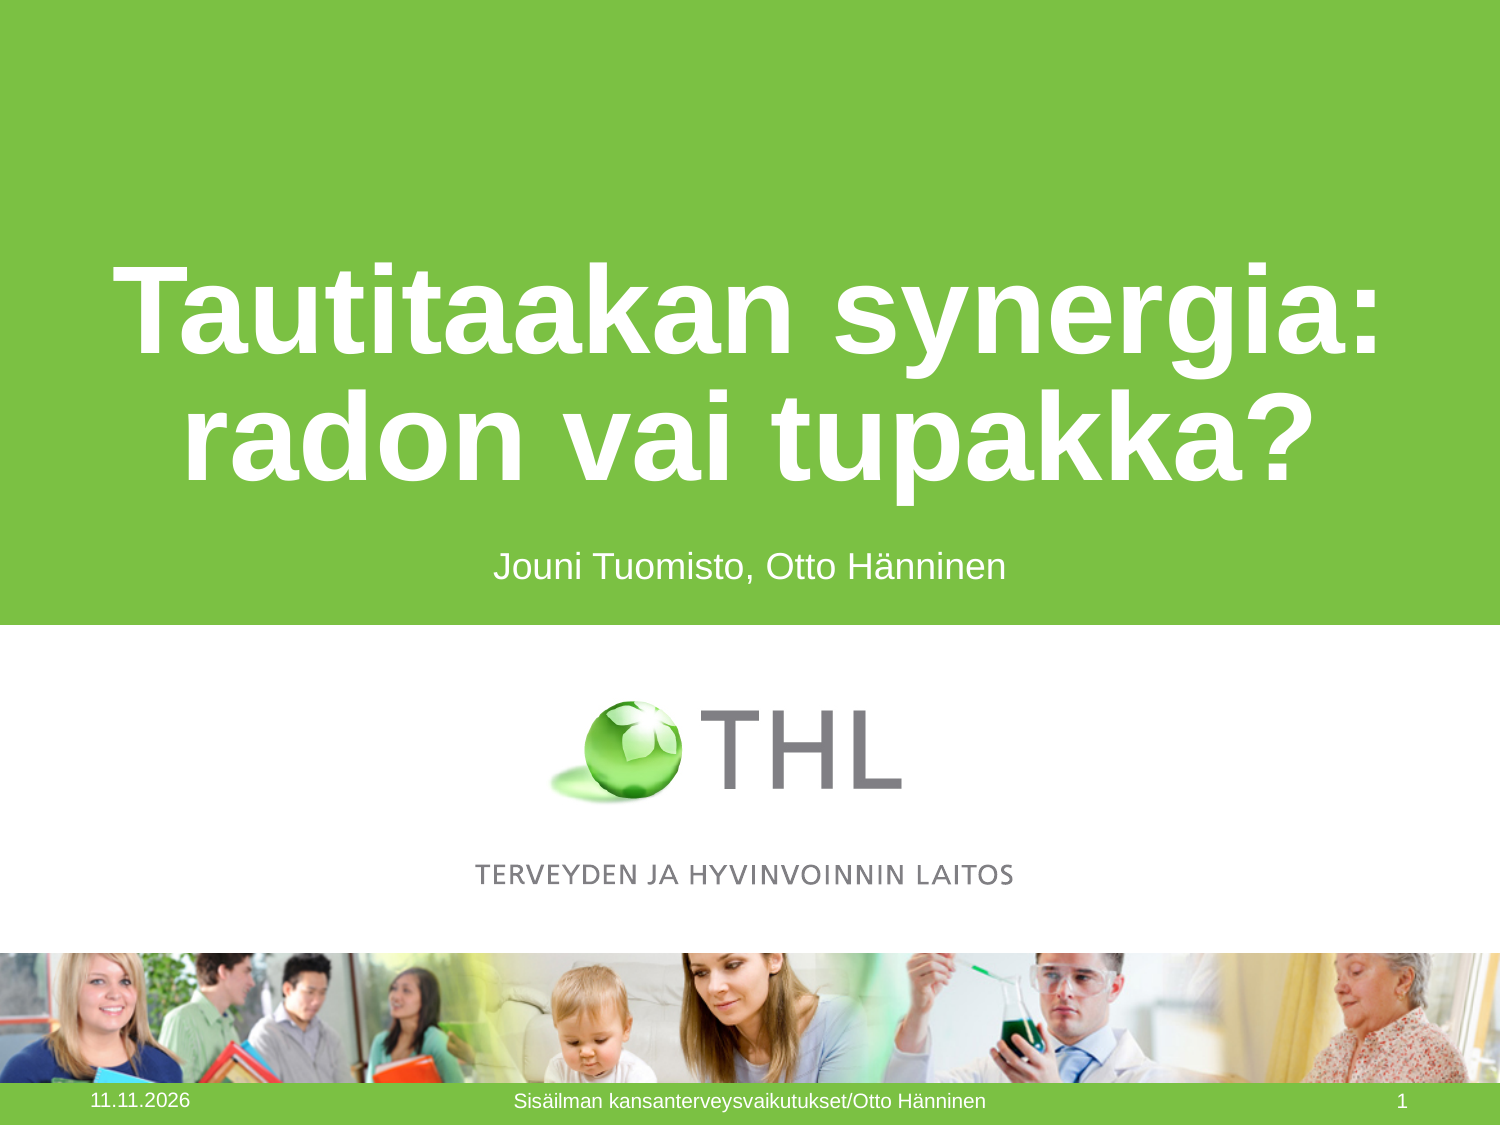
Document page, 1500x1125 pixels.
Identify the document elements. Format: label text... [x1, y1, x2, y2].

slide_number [74, 1091, 253, 1118]
footer Sisäilman kansanterveysvaikutukset/Otto Hänninen [253, 1091, 1245, 1118]
picture [0, 953, 1500, 1083]
picture [512, 662, 940, 837]
subtitle Jouni Tuomisto, Otto Hänninen [76, 537, 1424, 634]
slide_number 1 [1245, 1091, 1424, 1118]
title Tautitaakan synergia: radon vai tupakka? [29, 301, 1471, 515]
